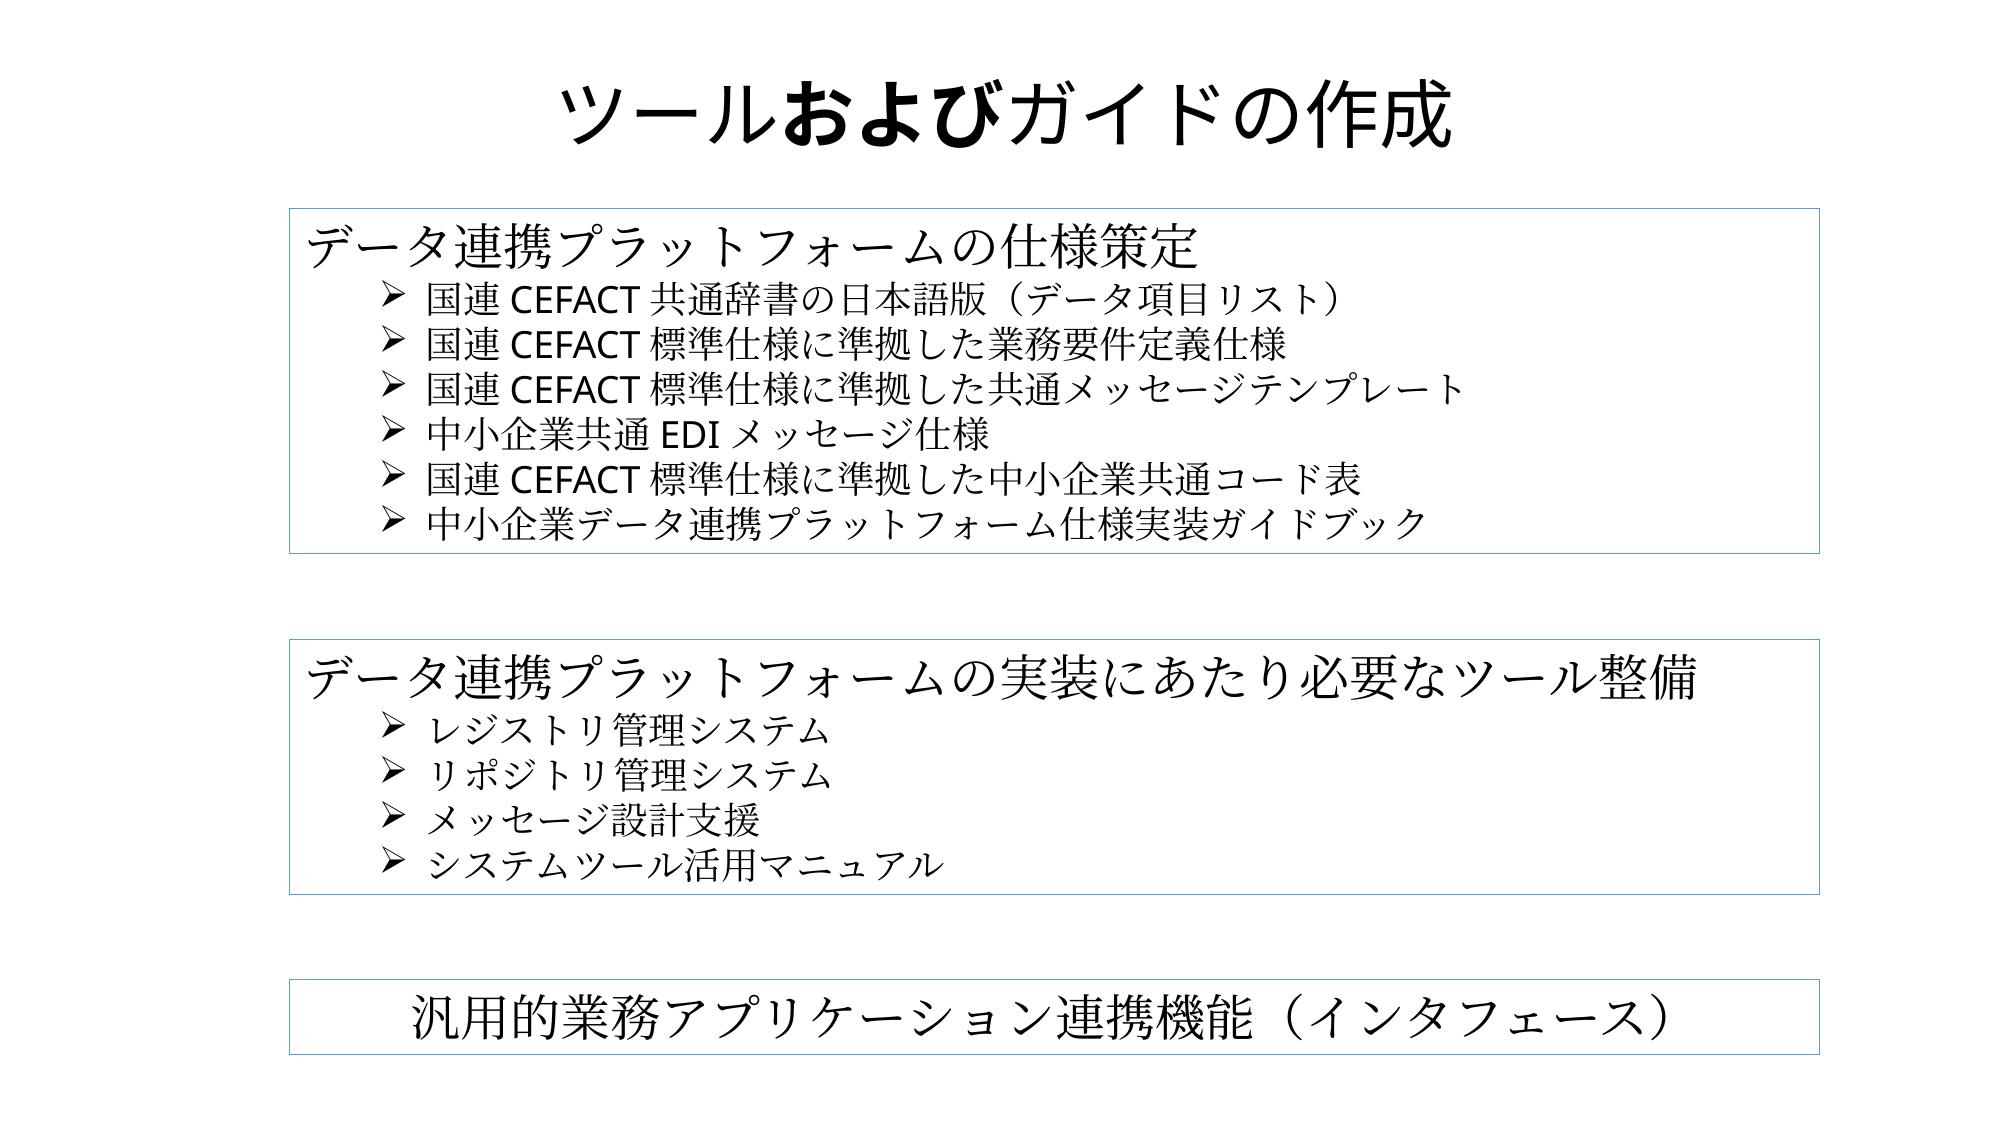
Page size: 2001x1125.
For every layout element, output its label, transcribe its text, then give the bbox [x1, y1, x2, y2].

text_box データ連携プラットフォームの仕様策定 国連CEFACT共通辞書の日本語版（データ項目リスト） 国連CEFACT標準仕様に準拠した業務要件定義仕様 国連CEFACT標準仕様に準拠した共通メッセージテンプレート 中小企業共通EDIメッセージ仕様 国連CEFACT標準仕様に準拠した中小企業共通コード表 中小企業データ連携プラットフォーム仕様実装ガイドブック [289, 208, 1820, 554]
text_box 汎用的業務アプリケーション連携機能（インタフェース） [289, 979, 1820, 1055]
text_box ツールおよびガイドの作成 [309, 59, 1700, 165]
text_box データ連携プラットフォームの実装にあたり必要なツール整備 レジストリ管理システム リポジトリ管理システム メッセージ設計支援 システムツール活用マニュアル [289, 639, 1820, 895]
